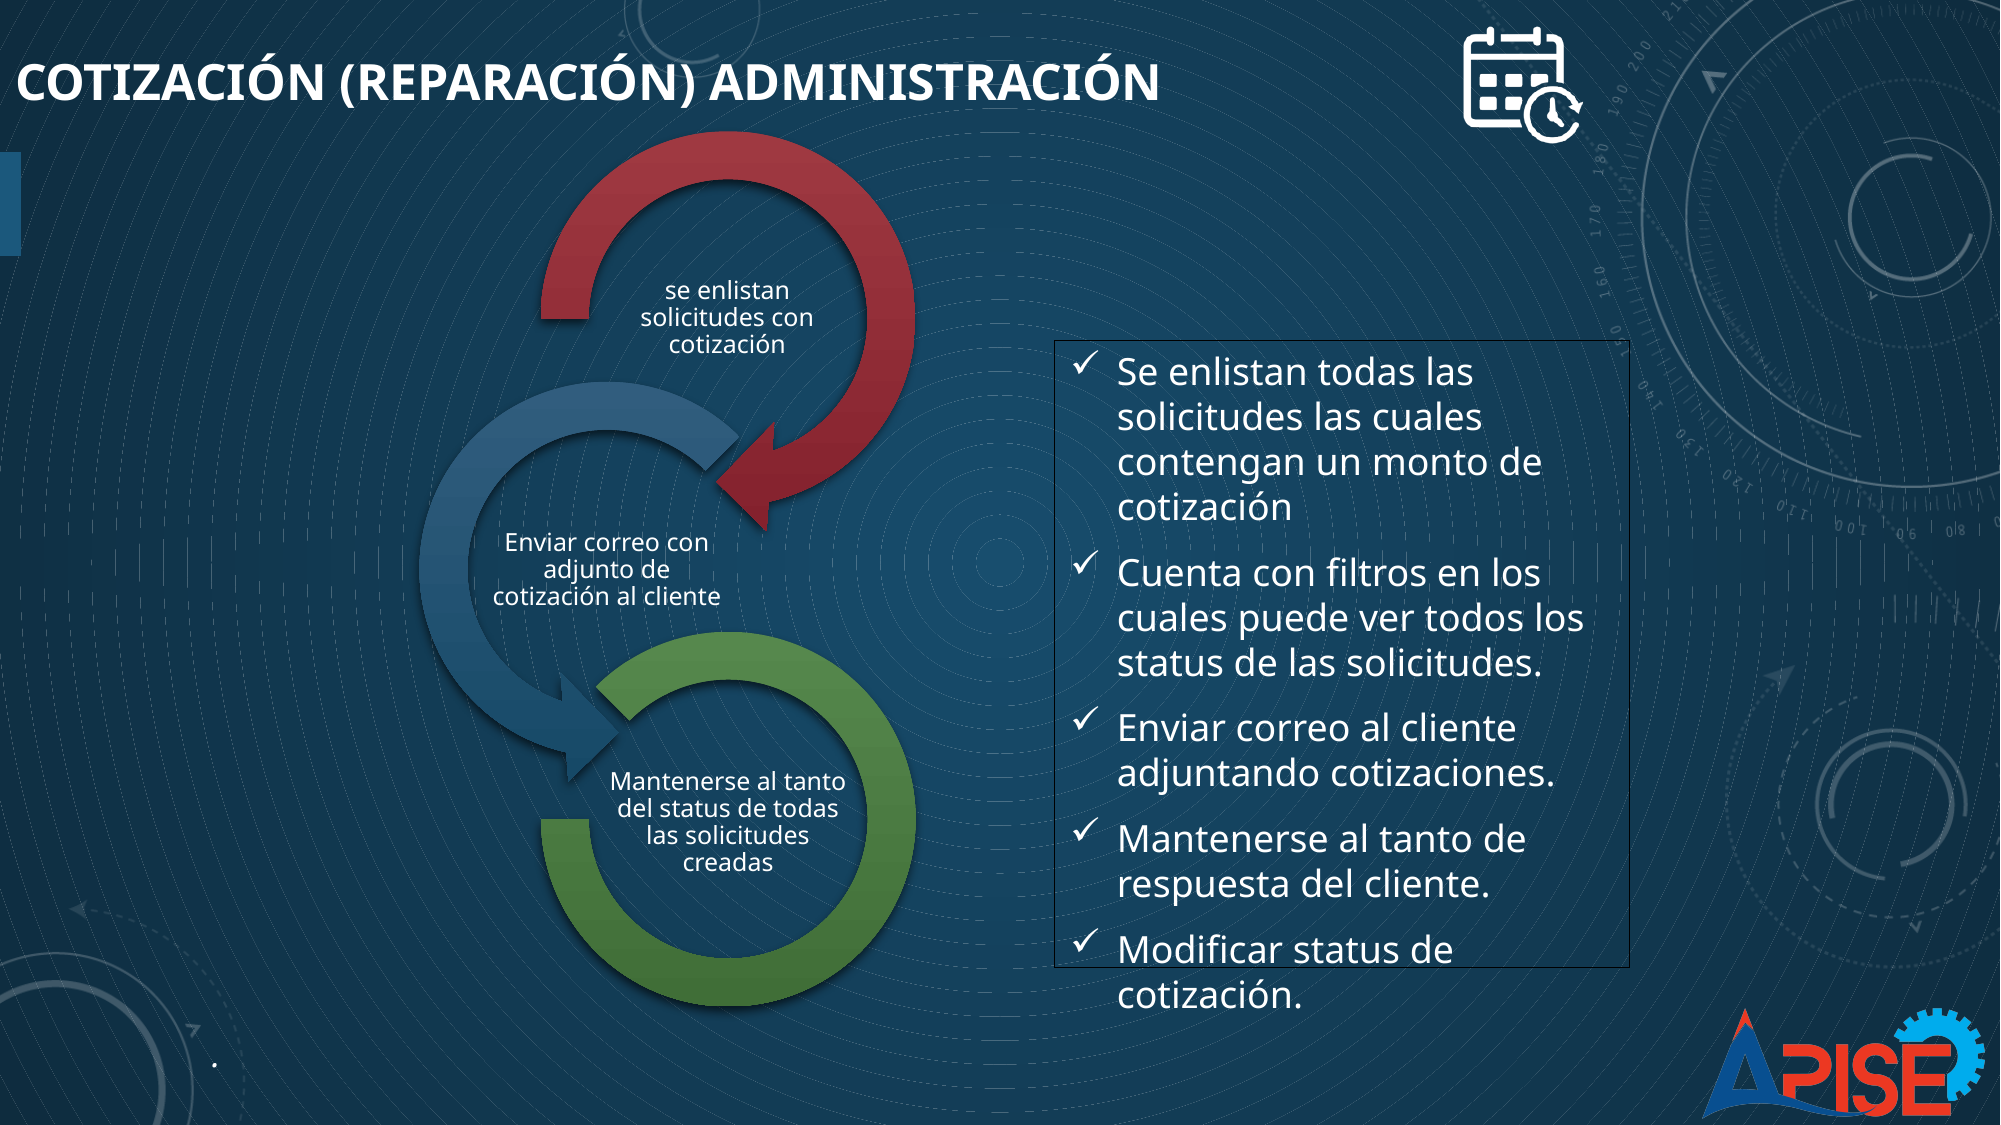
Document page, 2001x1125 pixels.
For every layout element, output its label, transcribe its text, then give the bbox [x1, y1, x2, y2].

title Cotización (reparación) administración [0, 23, 1241, 137]
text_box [248, 100, 1086, 1007]
text_box Se enlistan todas las solicitudes las cuales contengan un monto de cotización Cuenta con filtros en los cuales puede ver todos los status de las solicitudes. Enviar correo al cliente adjuntando cotizaciones. Mantenerse al tanto de respuesta del cliente. Modificar status de cotización. [1091, 340, 1630, 968]
picture [0, 0, 2000, 1125]
text_box . [197, 1030, 1324, 1096]
